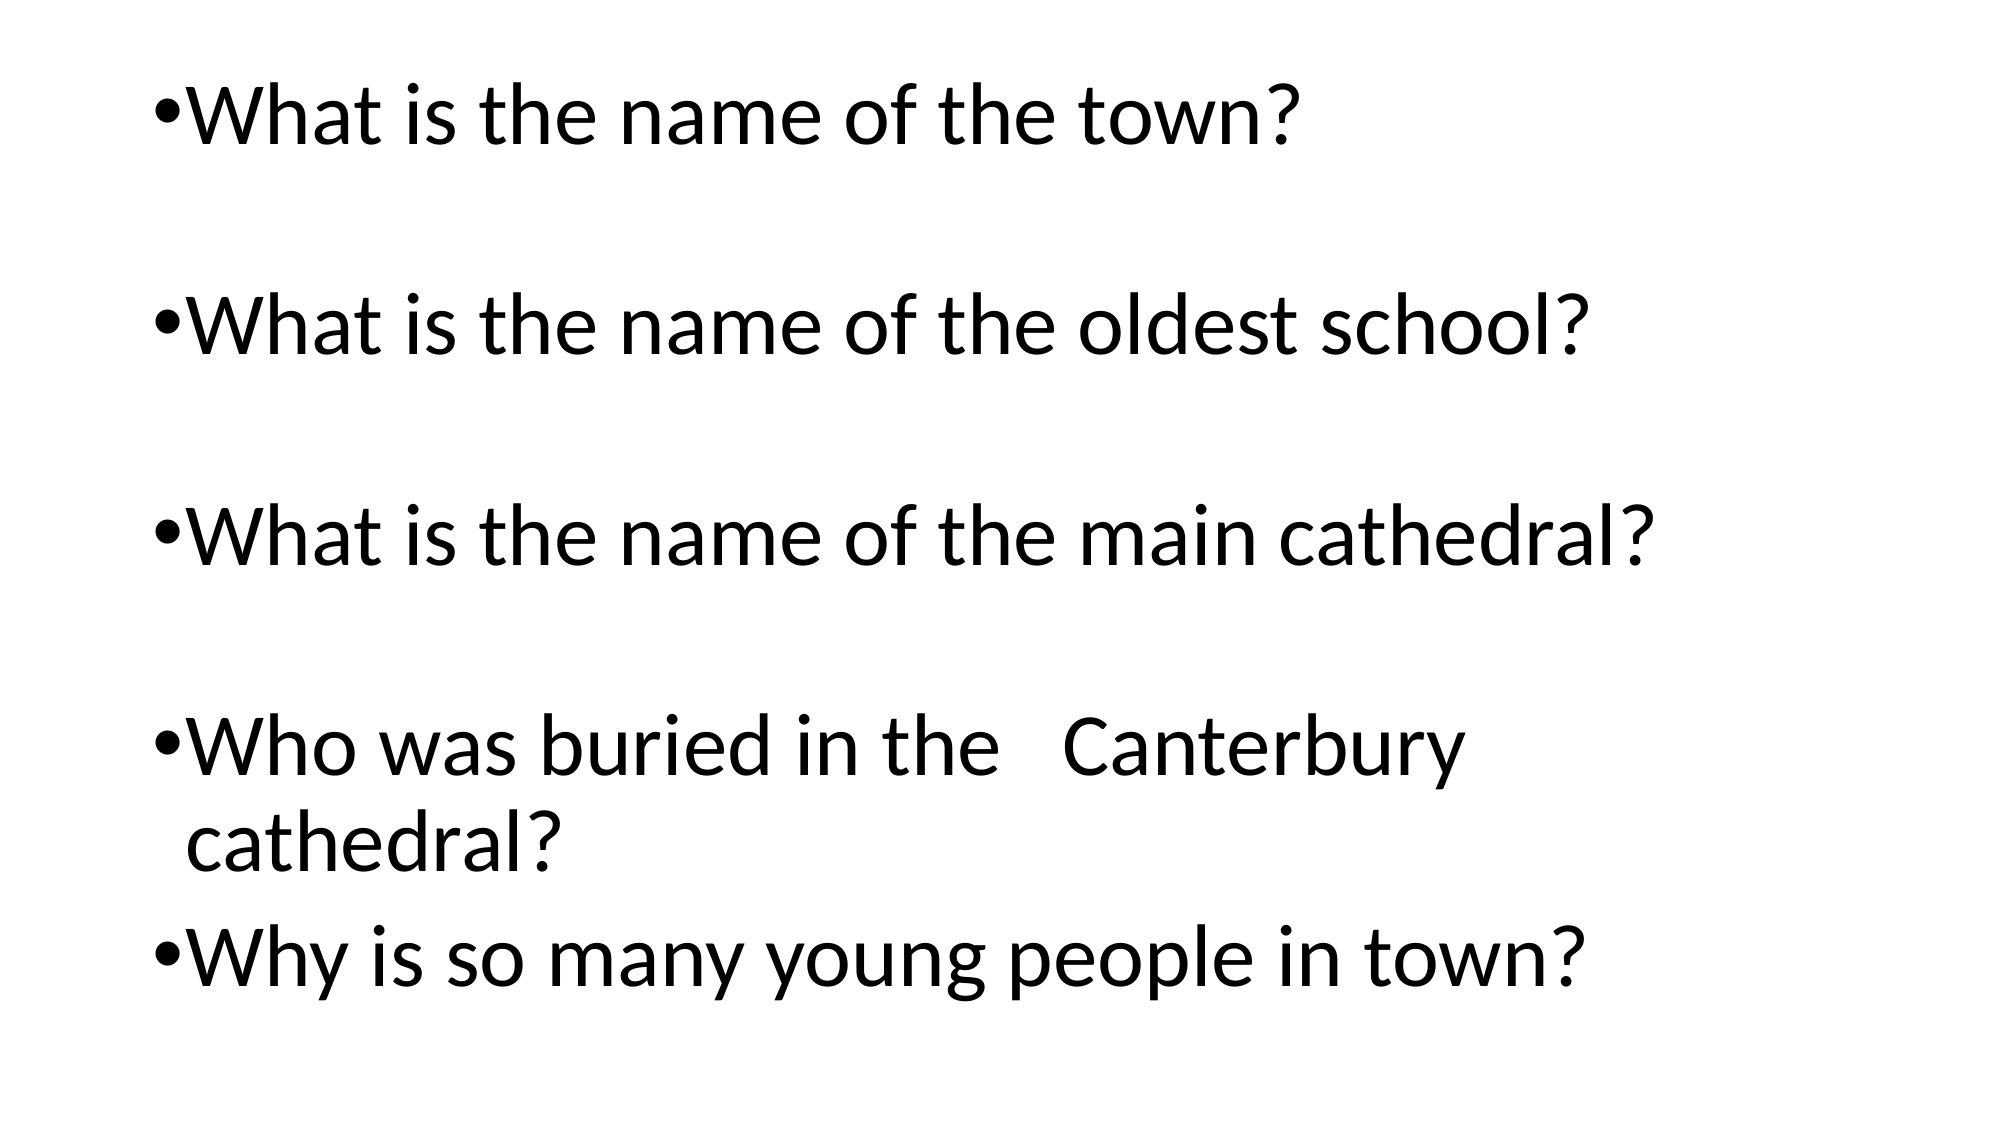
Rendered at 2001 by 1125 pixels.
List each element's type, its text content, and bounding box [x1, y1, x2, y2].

list What is the name of the town? What is the name of the oldest school? What is the name of the main cathedral? Who was buried in the Canterbury cathedral? Why is so many young people in town? [137, 59, 1863, 1014]
